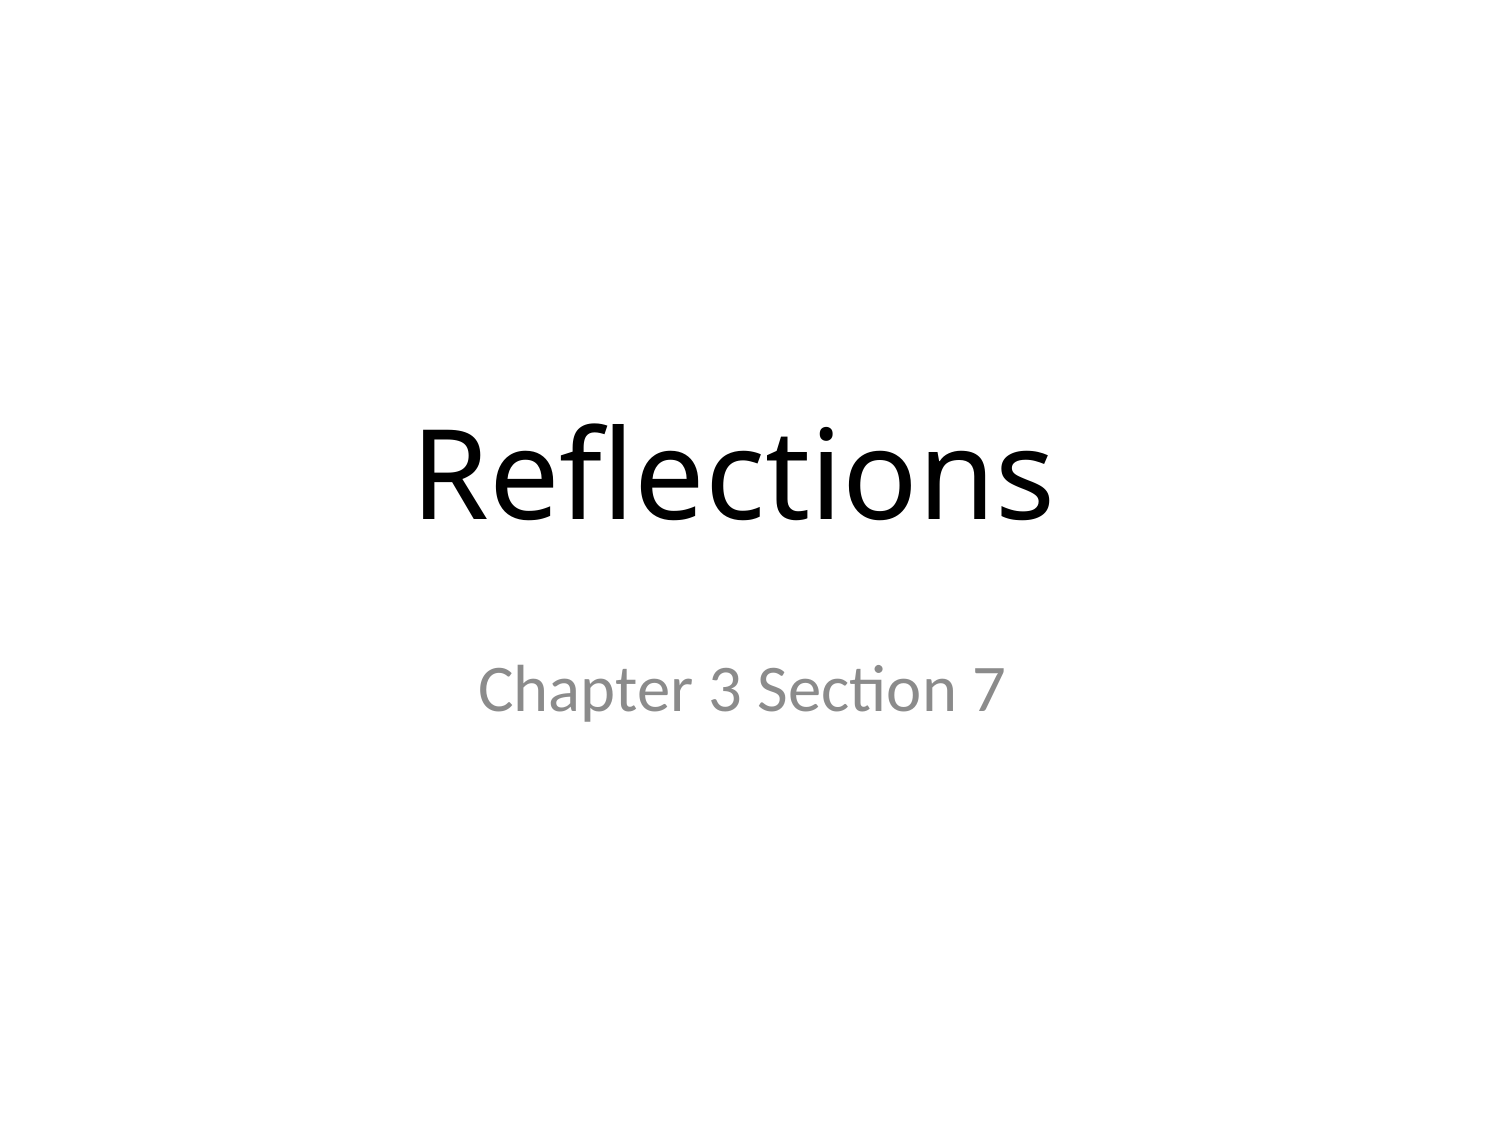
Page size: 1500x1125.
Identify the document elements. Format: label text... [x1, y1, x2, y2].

subtitle Chapter 3 Section 7 [225, 637, 1275, 925]
title Reflections [112, 349, 1388, 591]
